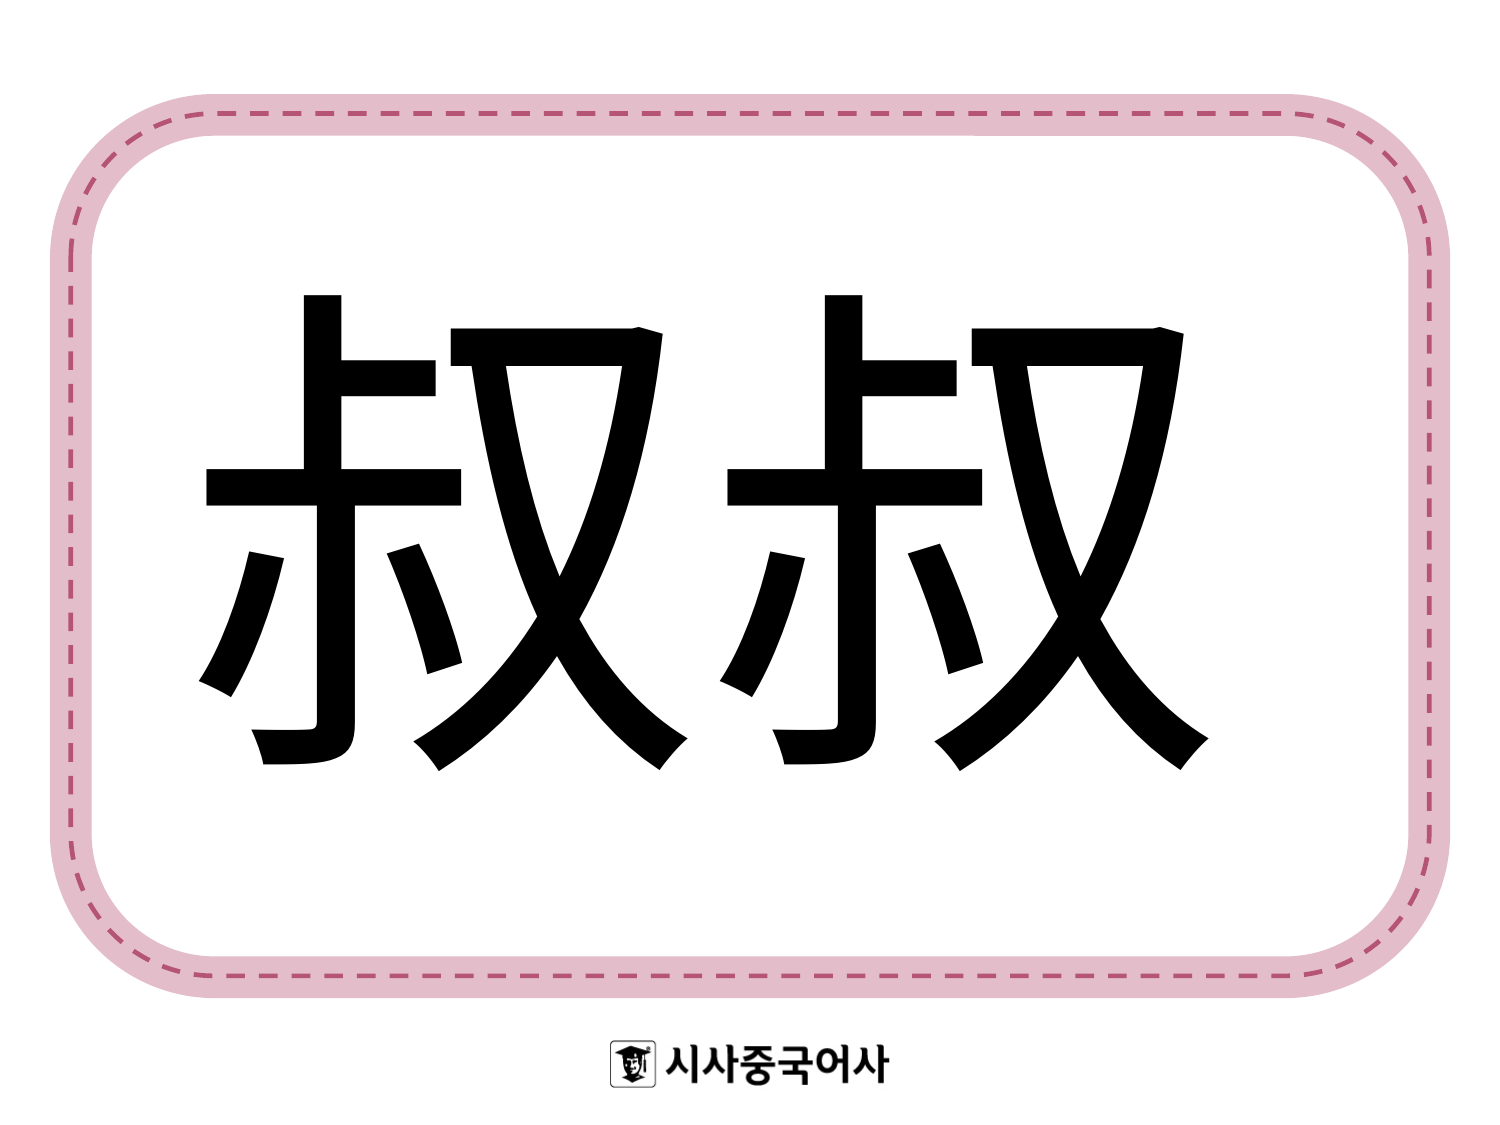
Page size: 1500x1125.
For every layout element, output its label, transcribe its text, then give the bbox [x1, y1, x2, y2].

picture [602, 1034, 898, 1094]
text_box 叔叔 [145, 189, 1354, 853]
